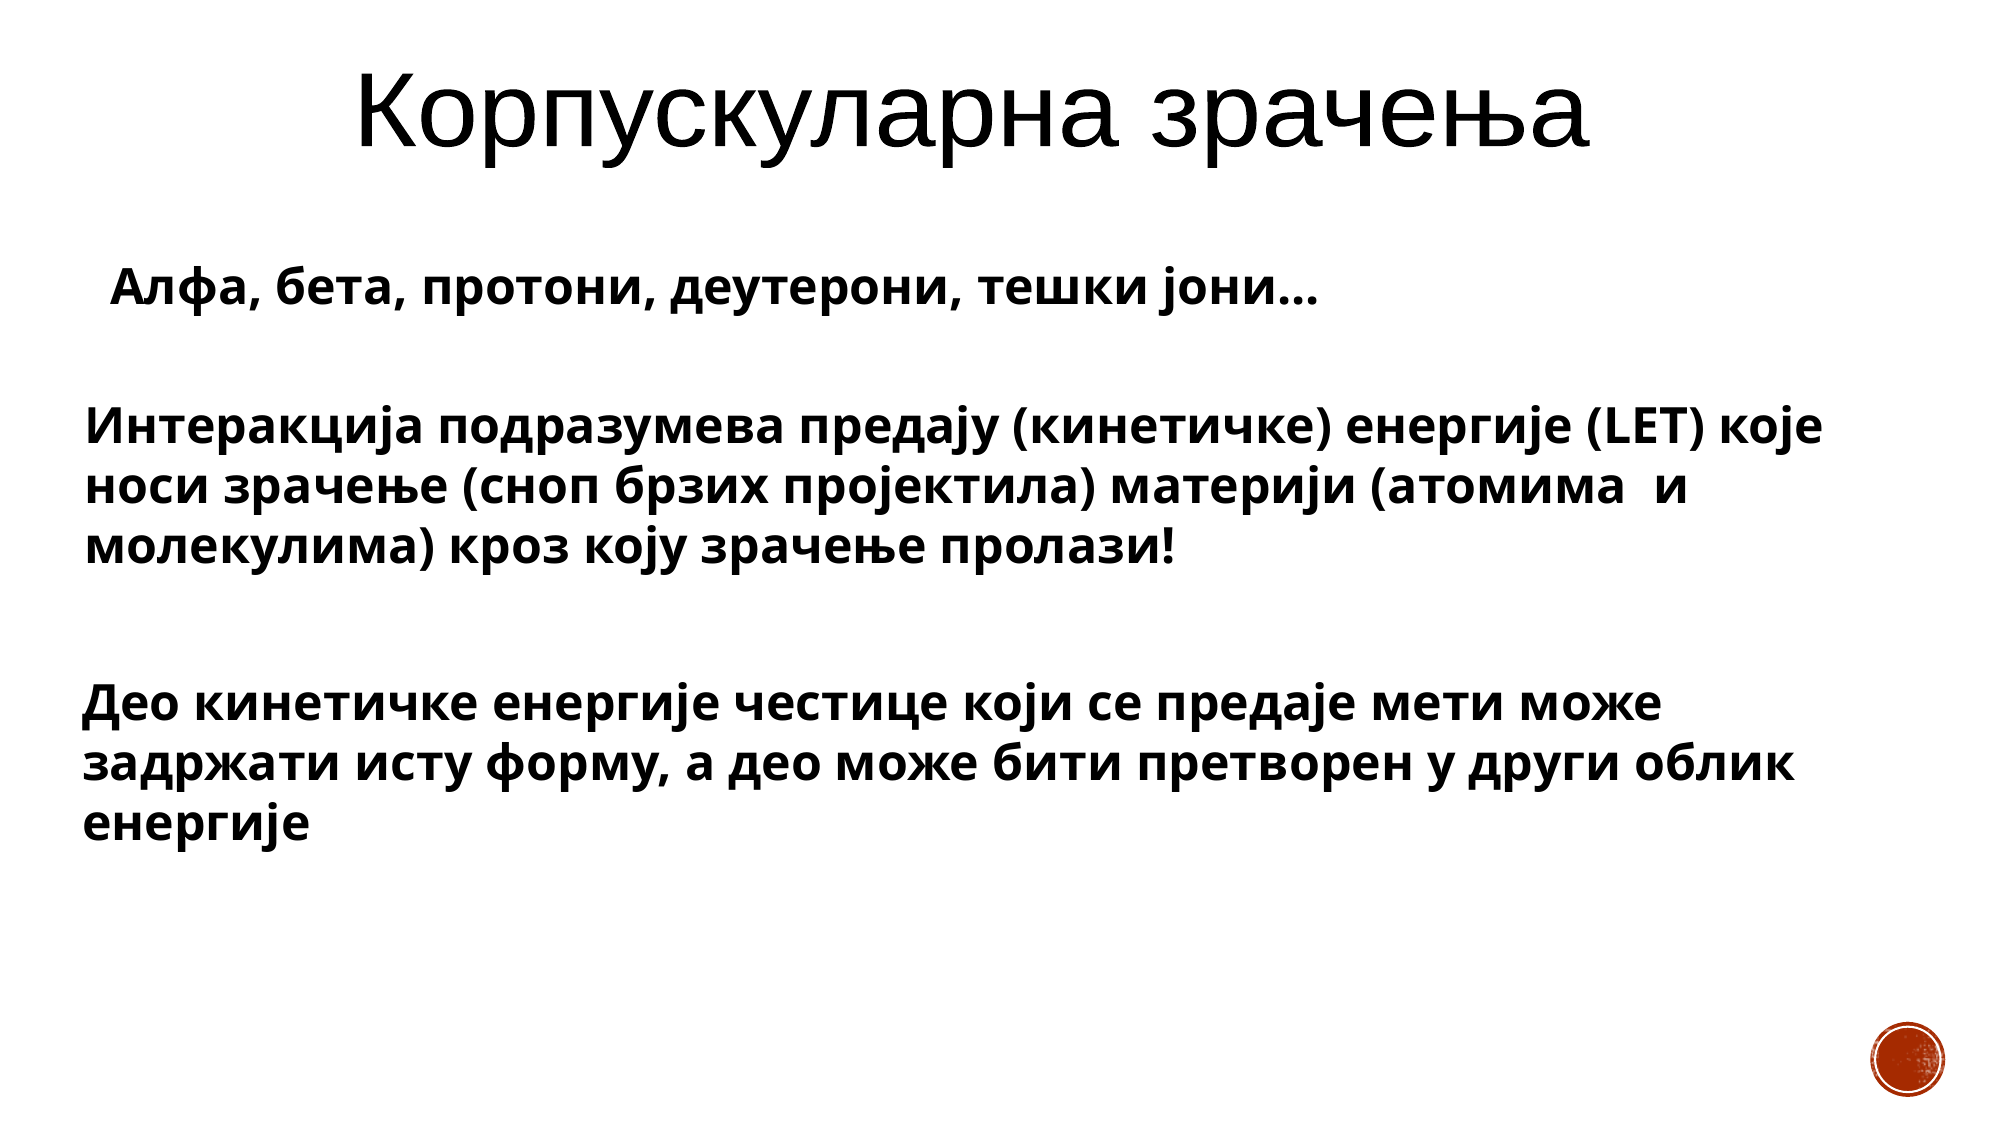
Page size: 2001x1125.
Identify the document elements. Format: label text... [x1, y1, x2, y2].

text_box Део кинетичке енергије честице који се предаје мети може задржати исту форму, а део може бити претворен у други облик енергије [67, 662, 1915, 858]
text_box Алфа, бета, протони, деутерони, тешки јони... [95, 246, 1755, 322]
text_box Интеракција подразумева предају (кинетичке) енергије (LET) које носи зрачење (сноп брзих пројектила) материји (атомима и молекулима) кроз коју зрачење пролази! [69, 386, 1864, 581]
